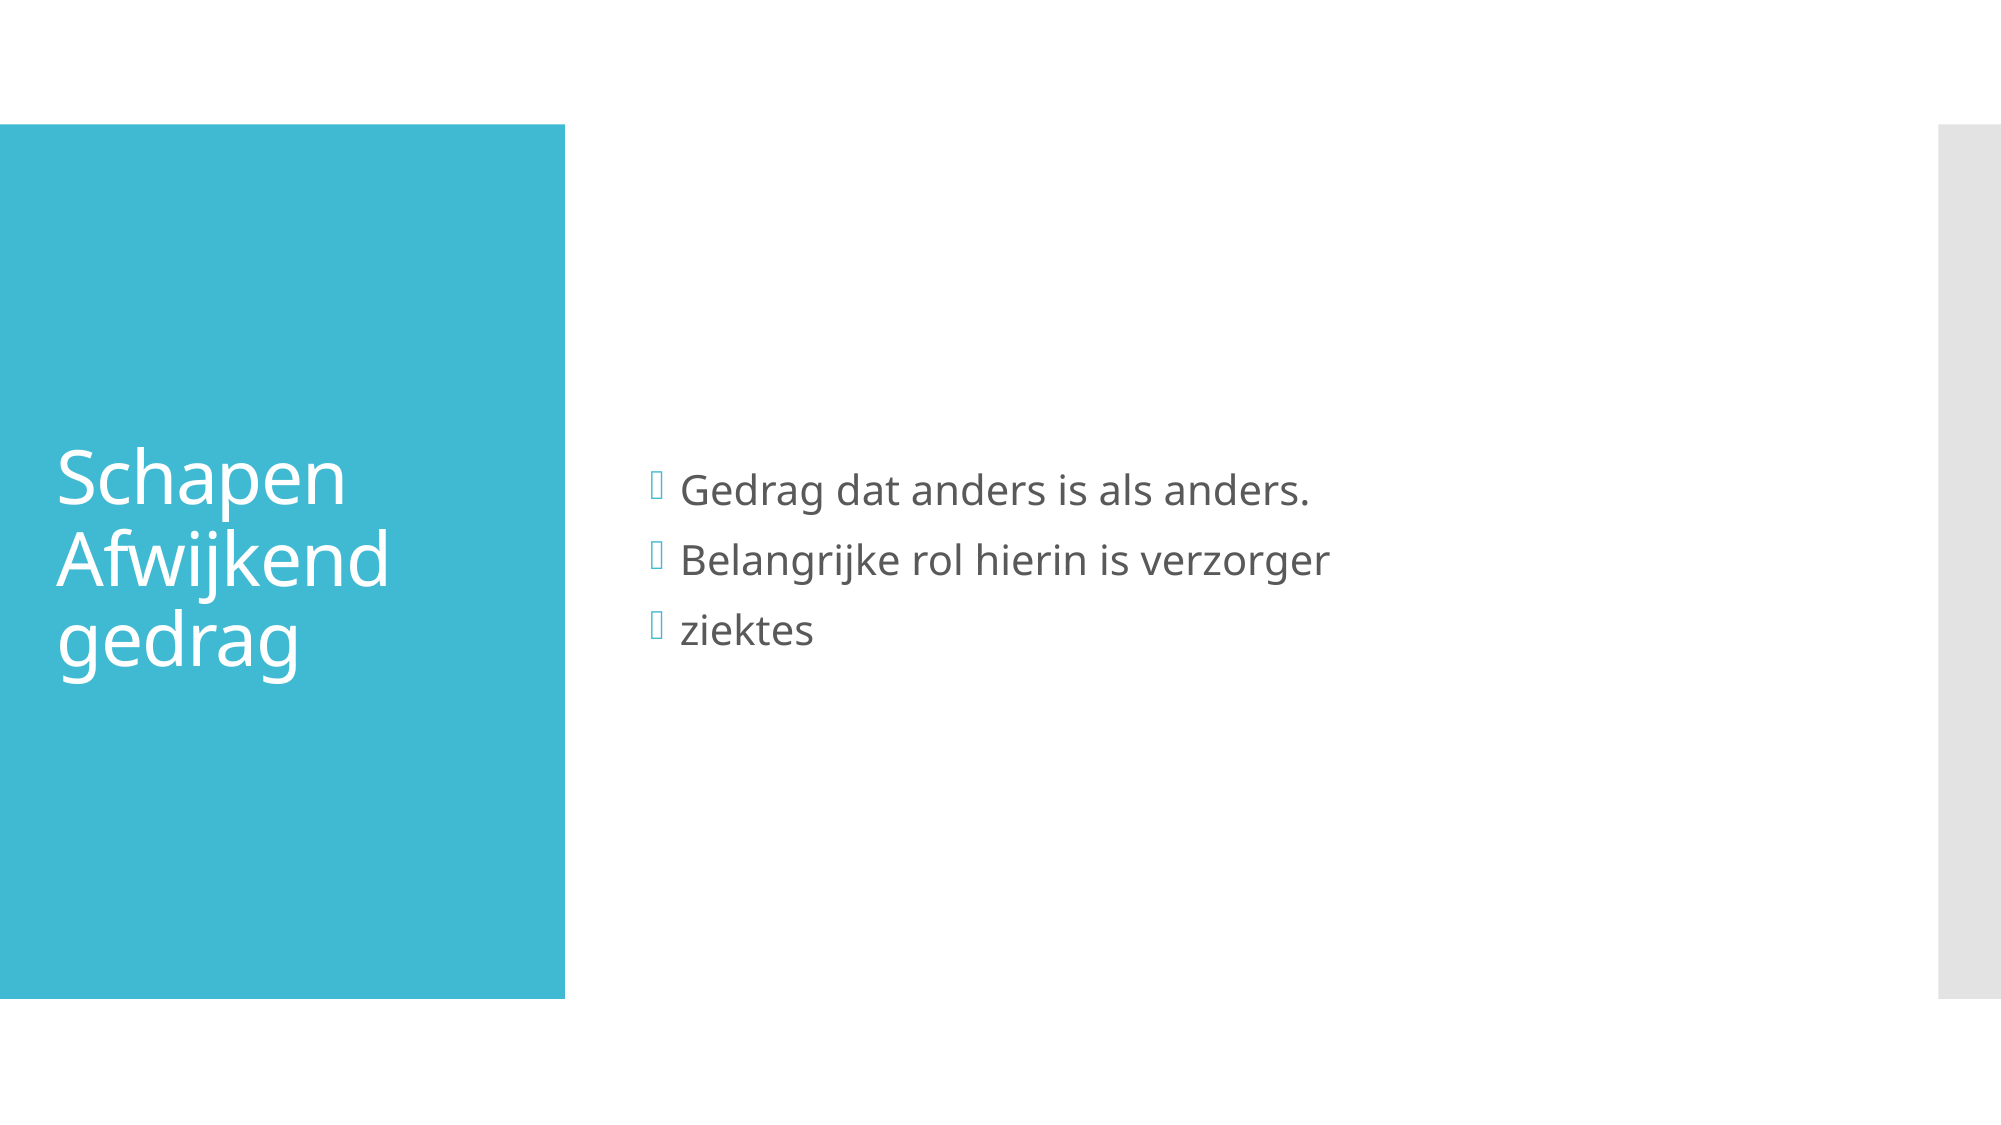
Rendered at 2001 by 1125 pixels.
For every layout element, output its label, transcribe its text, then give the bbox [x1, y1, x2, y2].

list Gedrag dat anders is als anders. Belangrijke rol hierin is verzorger ziektes [634, 141, 1835, 982]
title Schapen Afwijkend gedrag [41, 184, 525, 940]
